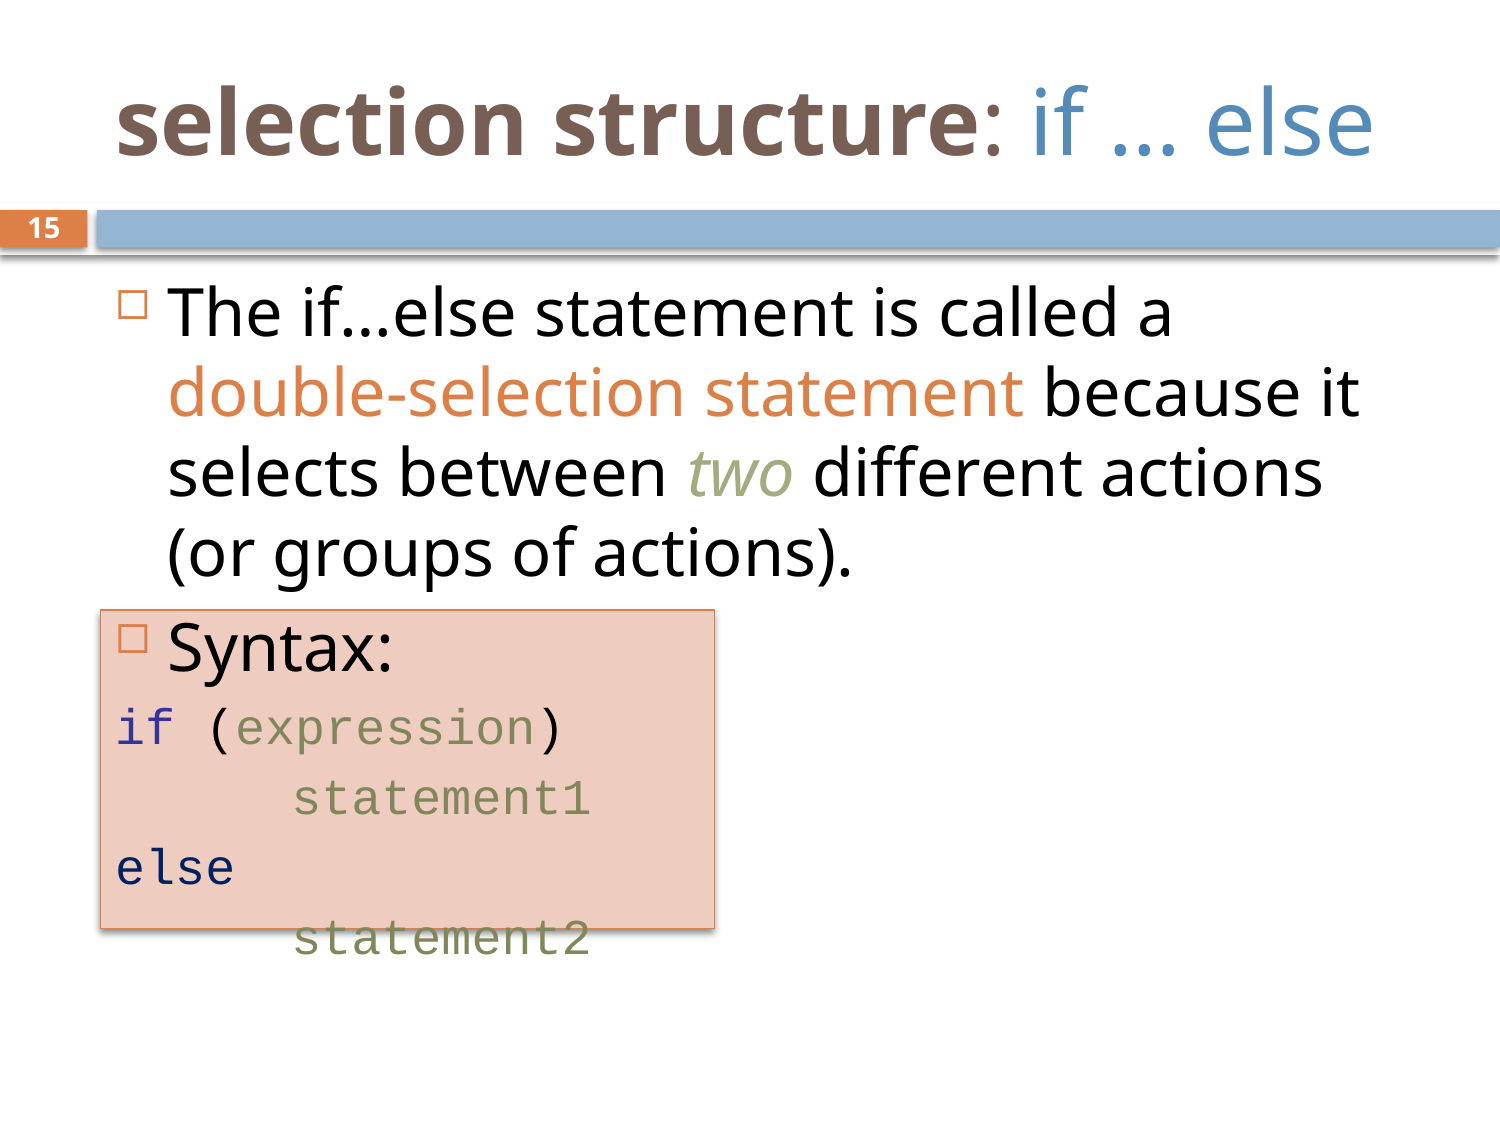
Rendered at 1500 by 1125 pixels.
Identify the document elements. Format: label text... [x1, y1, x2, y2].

list The if…else statement is called a double-selection statement because it selects between two different actions (or groups of actions). Syntax: if (expression) statement1 else statement2 [100, 262, 1438, 1000]
title selection structure: if … else [100, 37, 1438, 200]
slide_number 15 [0, 208, 88, 249]
